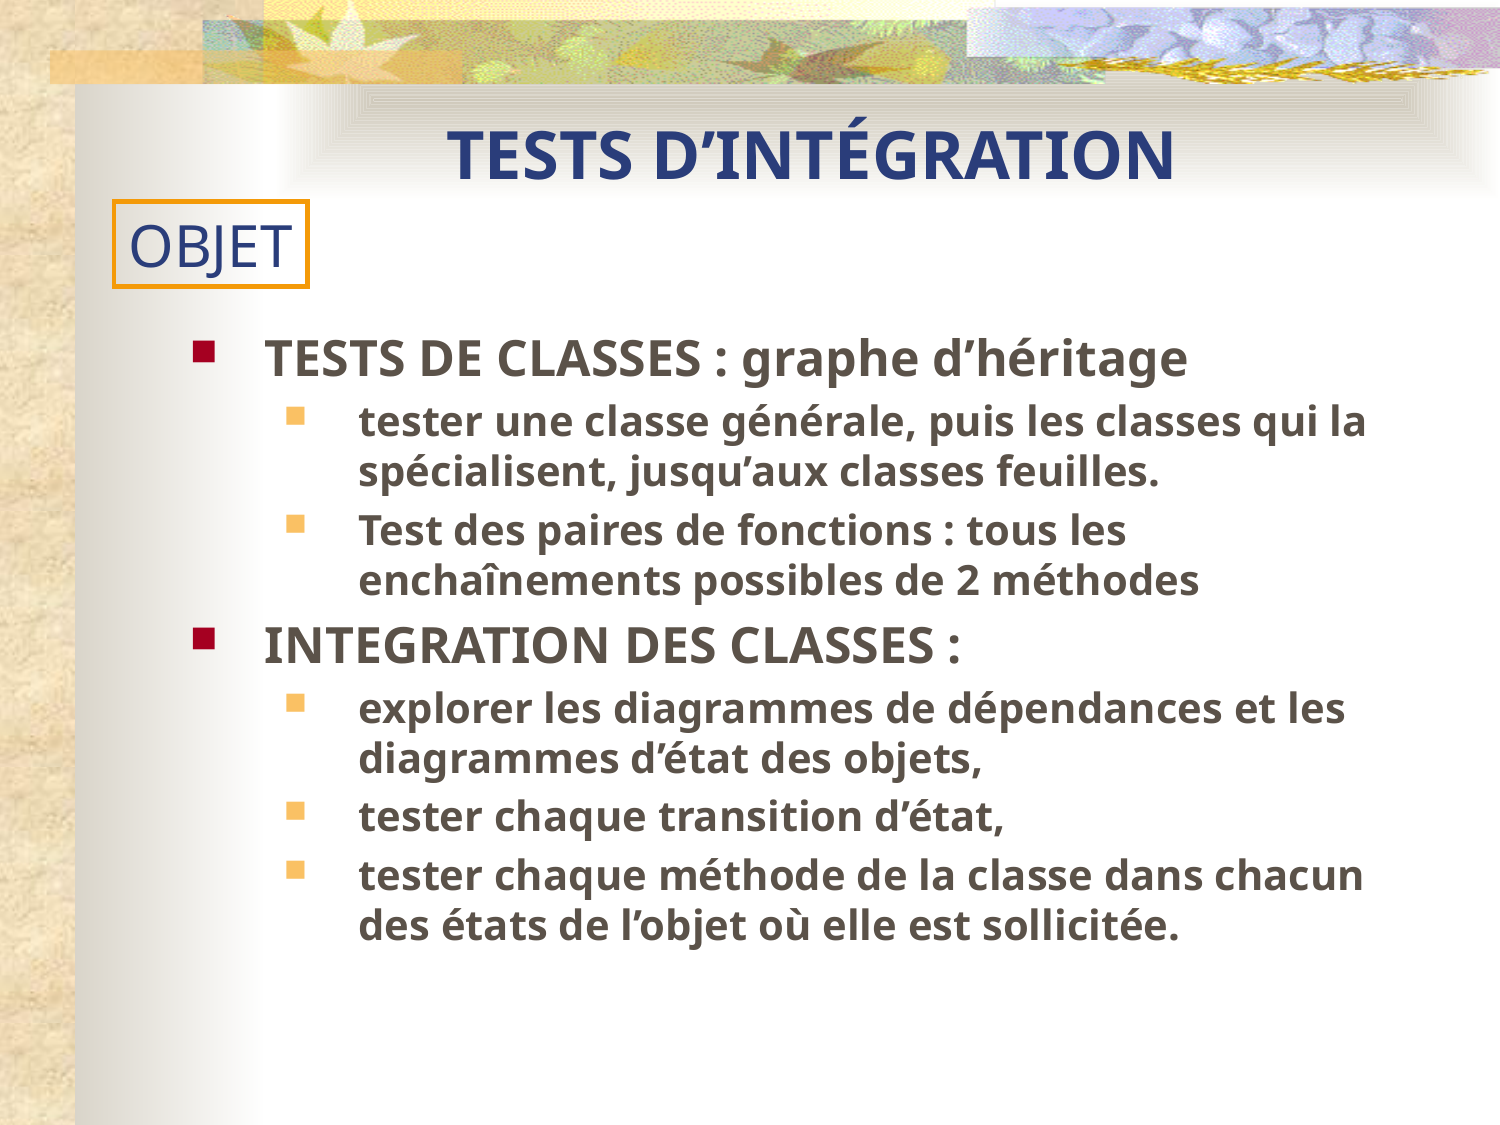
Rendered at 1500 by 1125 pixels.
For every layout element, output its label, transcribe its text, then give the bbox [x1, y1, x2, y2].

text_box OBJET [113, 201, 308, 287]
title TESTS D’INTÉGRATION [174, 111, 1451, 201]
picture [0, 0, 1500, 1125]
text_box [54, 318, 1448, 1082]
